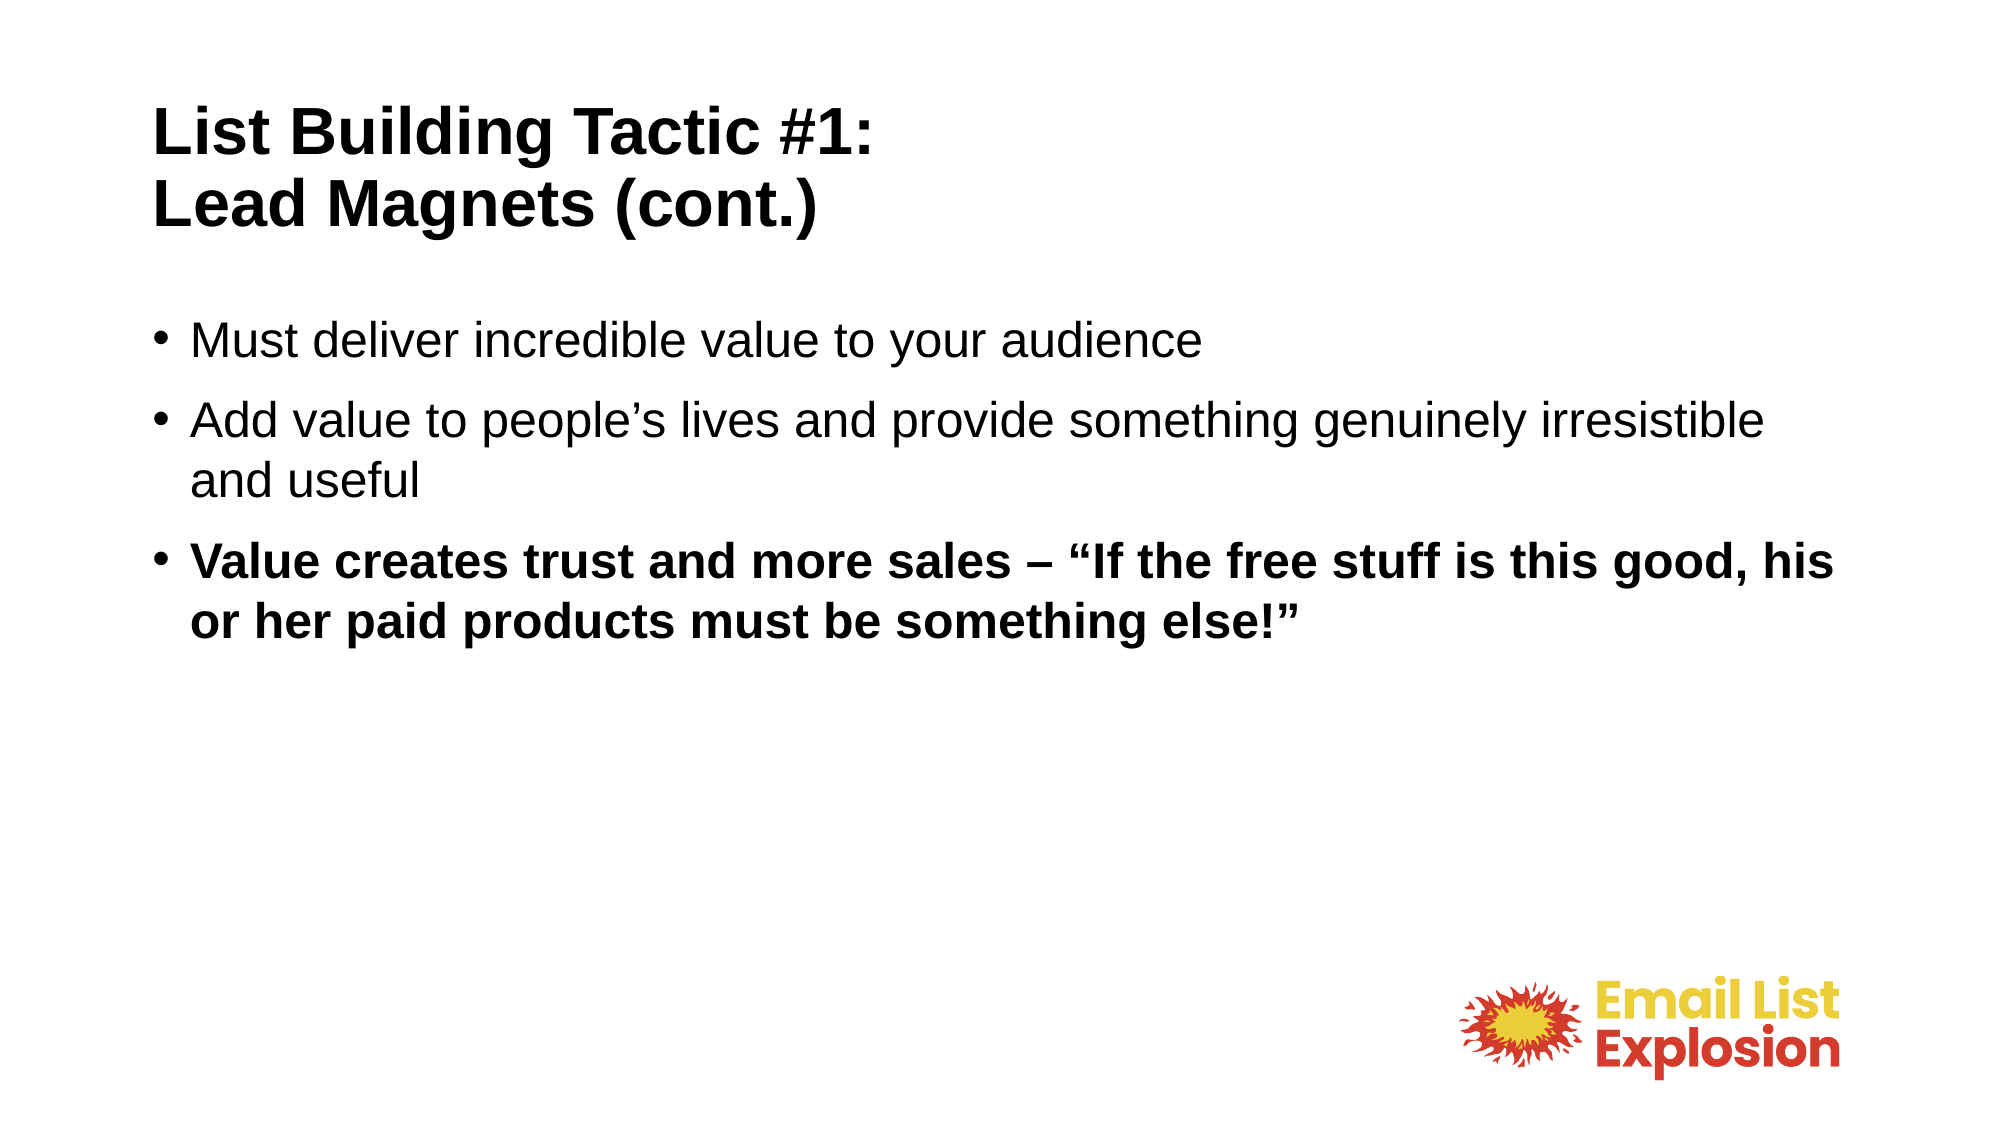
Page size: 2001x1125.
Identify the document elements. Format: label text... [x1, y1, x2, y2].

picture [1448, 1014, 1849, 1103]
list Must deliver incredible value to your audience Add value to people’s lives and provide something genuinely irresistible and useful Value creates trust and more sales – “If the free stuff is this good, his or her paid products must be something else!” [137, 299, 1863, 1014]
title List Building Tactic #1: Lead Magnets (cont.) [137, 59, 1863, 278]
